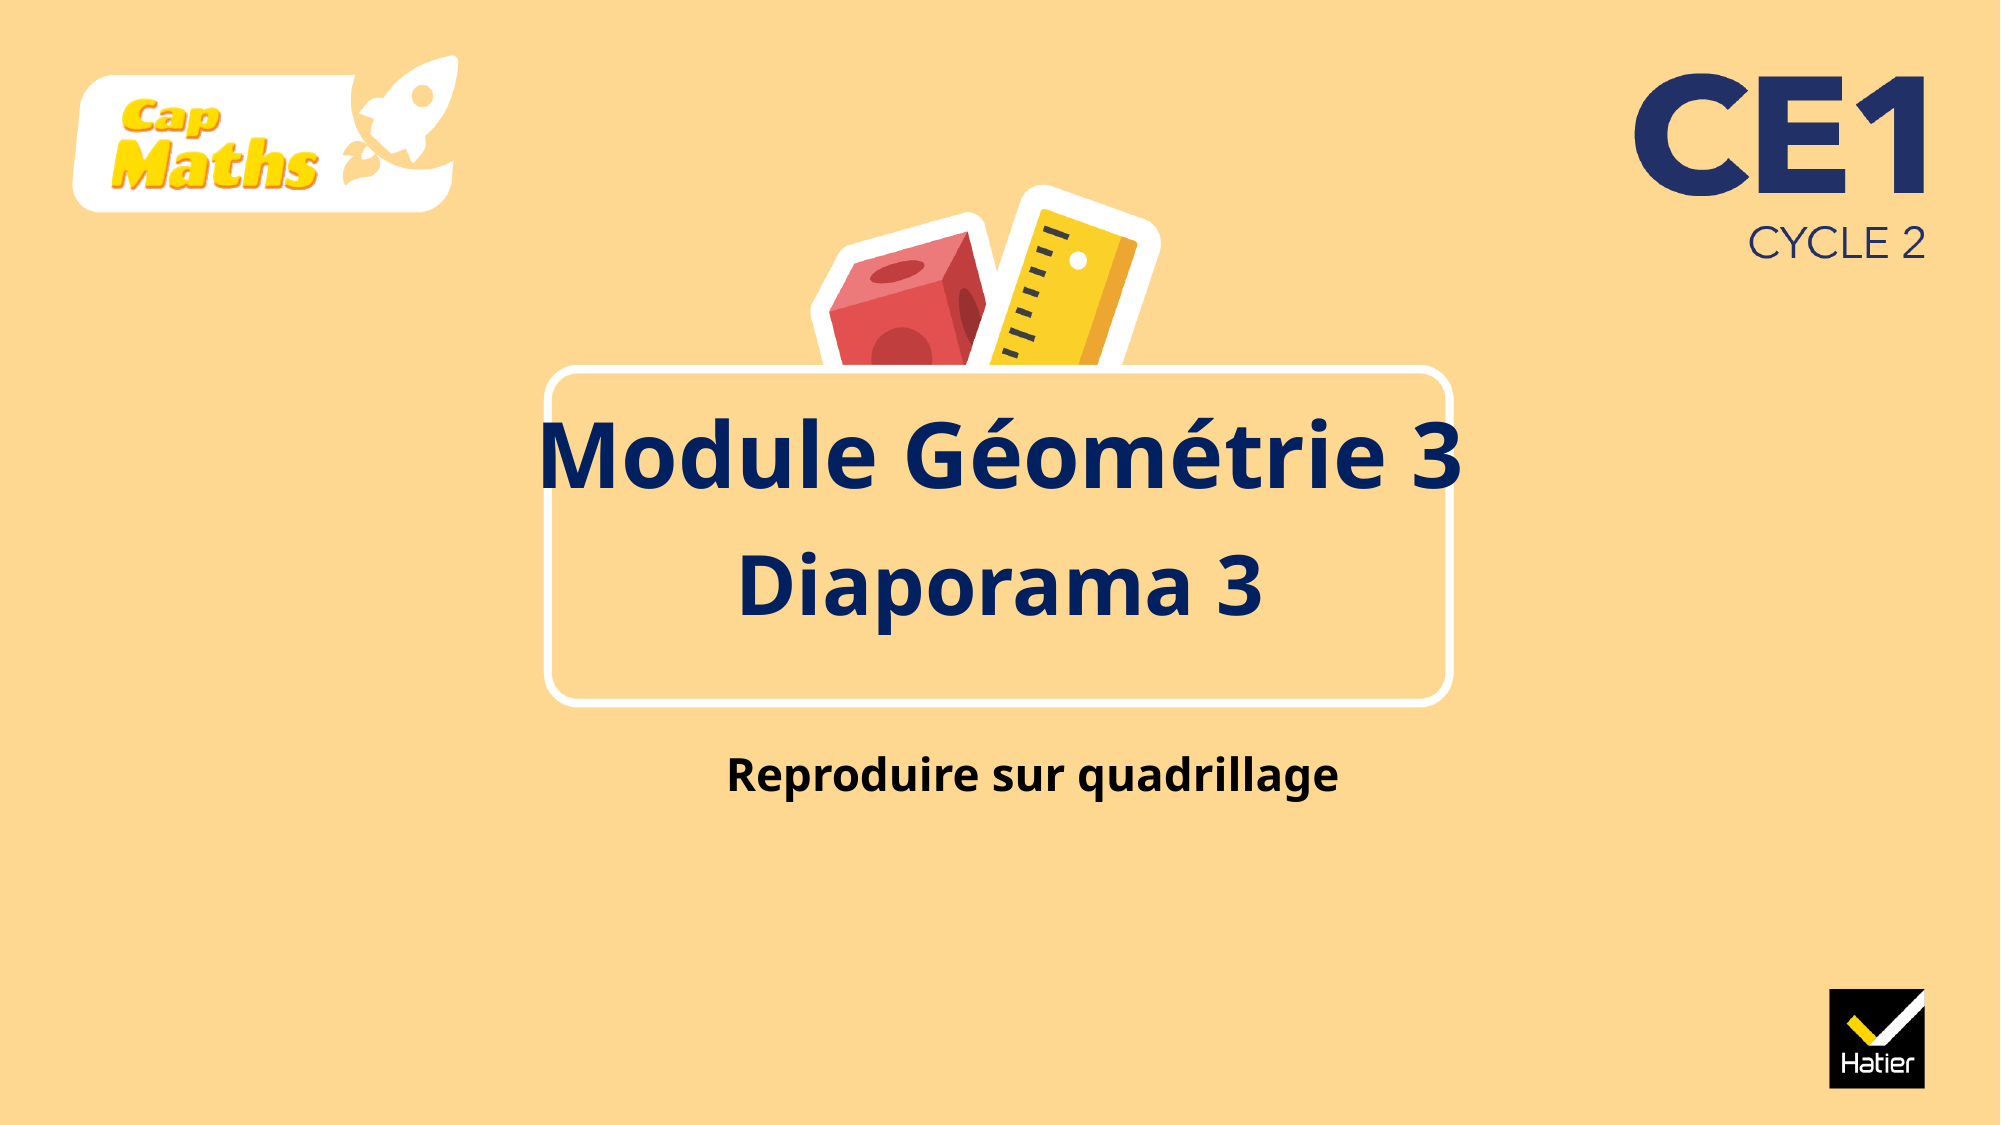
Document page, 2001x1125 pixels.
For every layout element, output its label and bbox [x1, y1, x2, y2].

list [0, 0, 2000, 1125]
